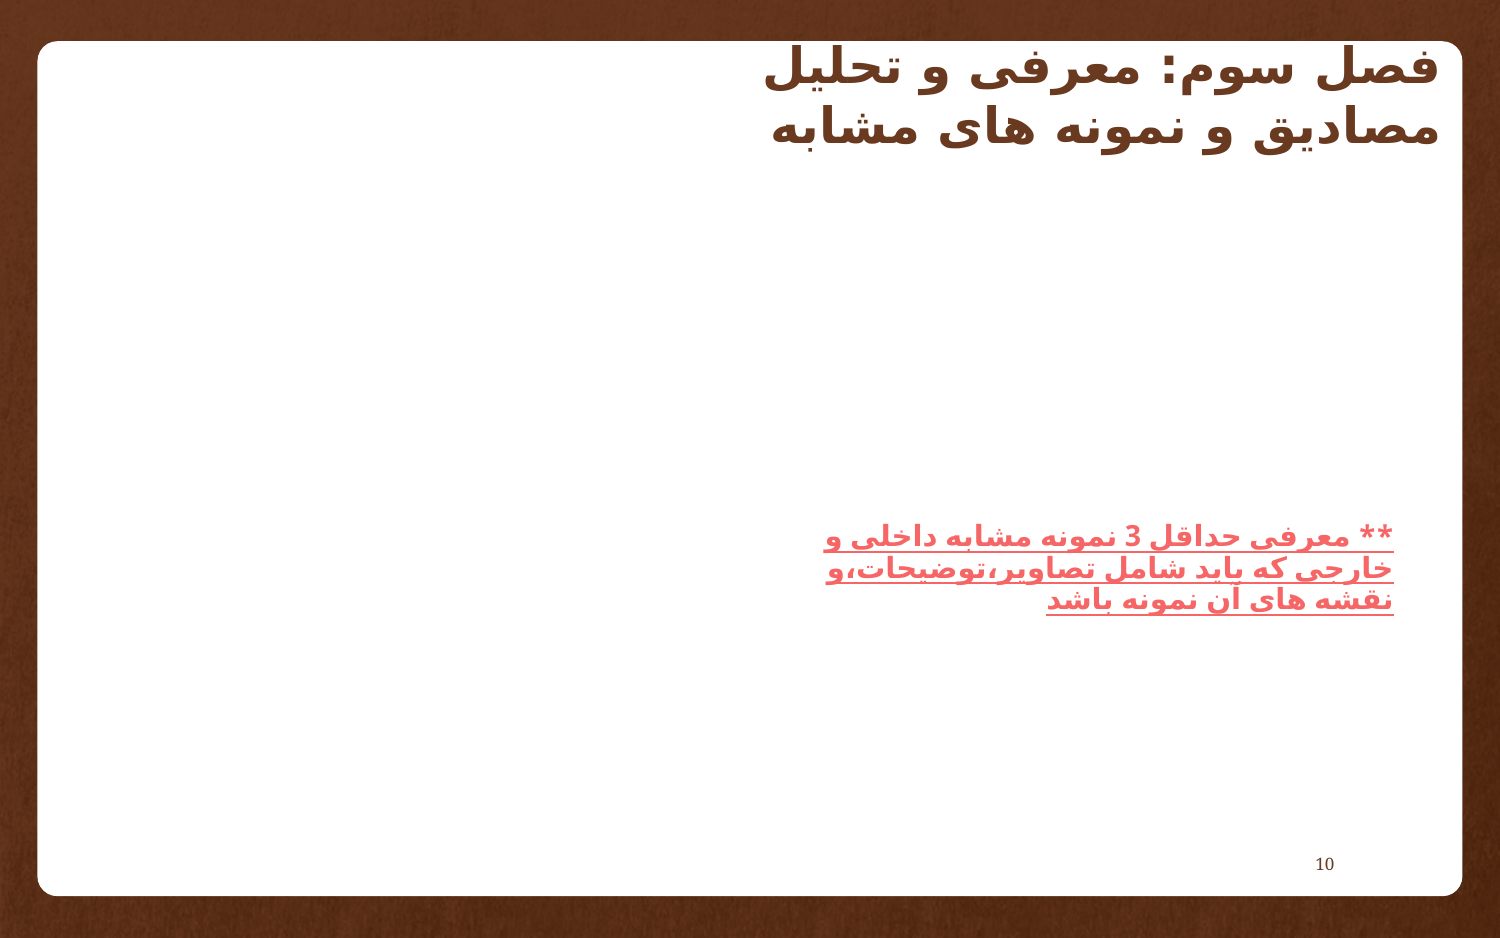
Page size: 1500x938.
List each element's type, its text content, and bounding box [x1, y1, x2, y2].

text_box ** معرفی حداقل 3 نمونه مشابه داخلی و خارجی که باید شامل تصاویر،توضیحات،و نقشه های آن نمونه باشد [737, 516, 1406, 650]
slide_number 10 [1262, 843, 1350, 886]
text_box فصل سوم: معرفی و تحلیل مصادیق و نمونه های مشابه [646, 84, 1453, 160]
